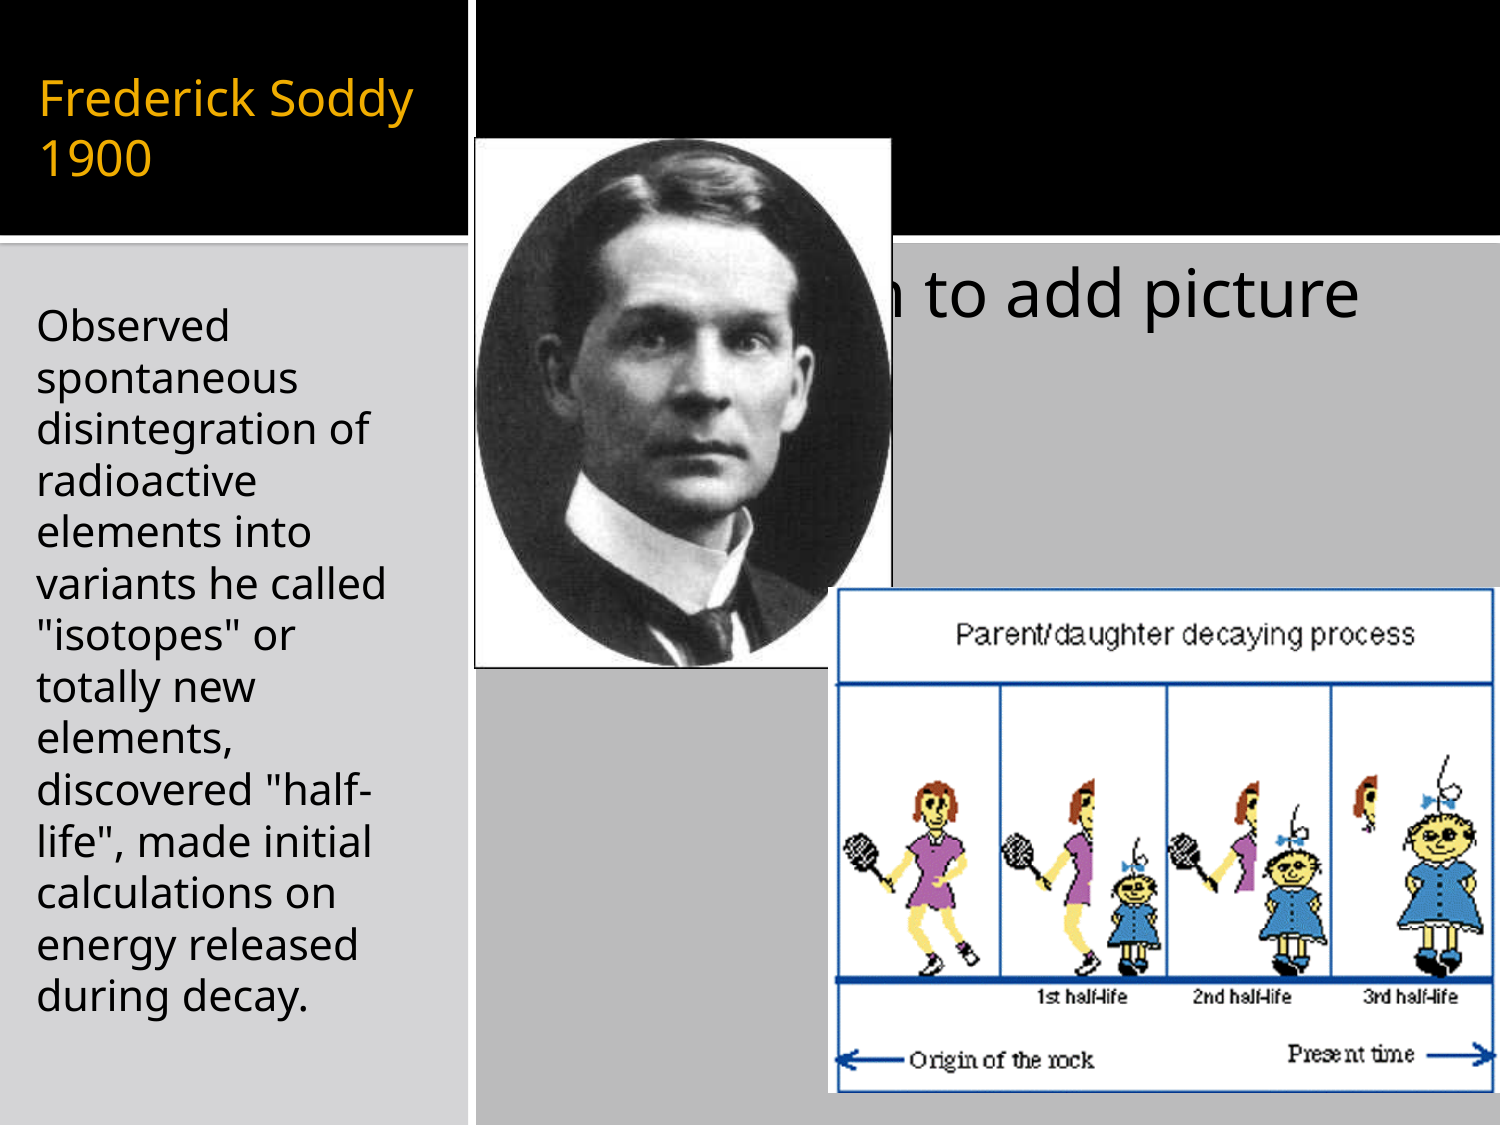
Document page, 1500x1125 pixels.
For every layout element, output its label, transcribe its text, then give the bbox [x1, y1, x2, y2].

list Observed spontaneous disintegration of radioactive elements into variants he called "isotopes" or totally new elements, discovered "half-life", made initial calculations on energy released during decay. [26, 283, 432, 1034]
title Frederick Soddy 1900 [26, 25, 442, 186]
picture [474, 137, 1500, 1125]
